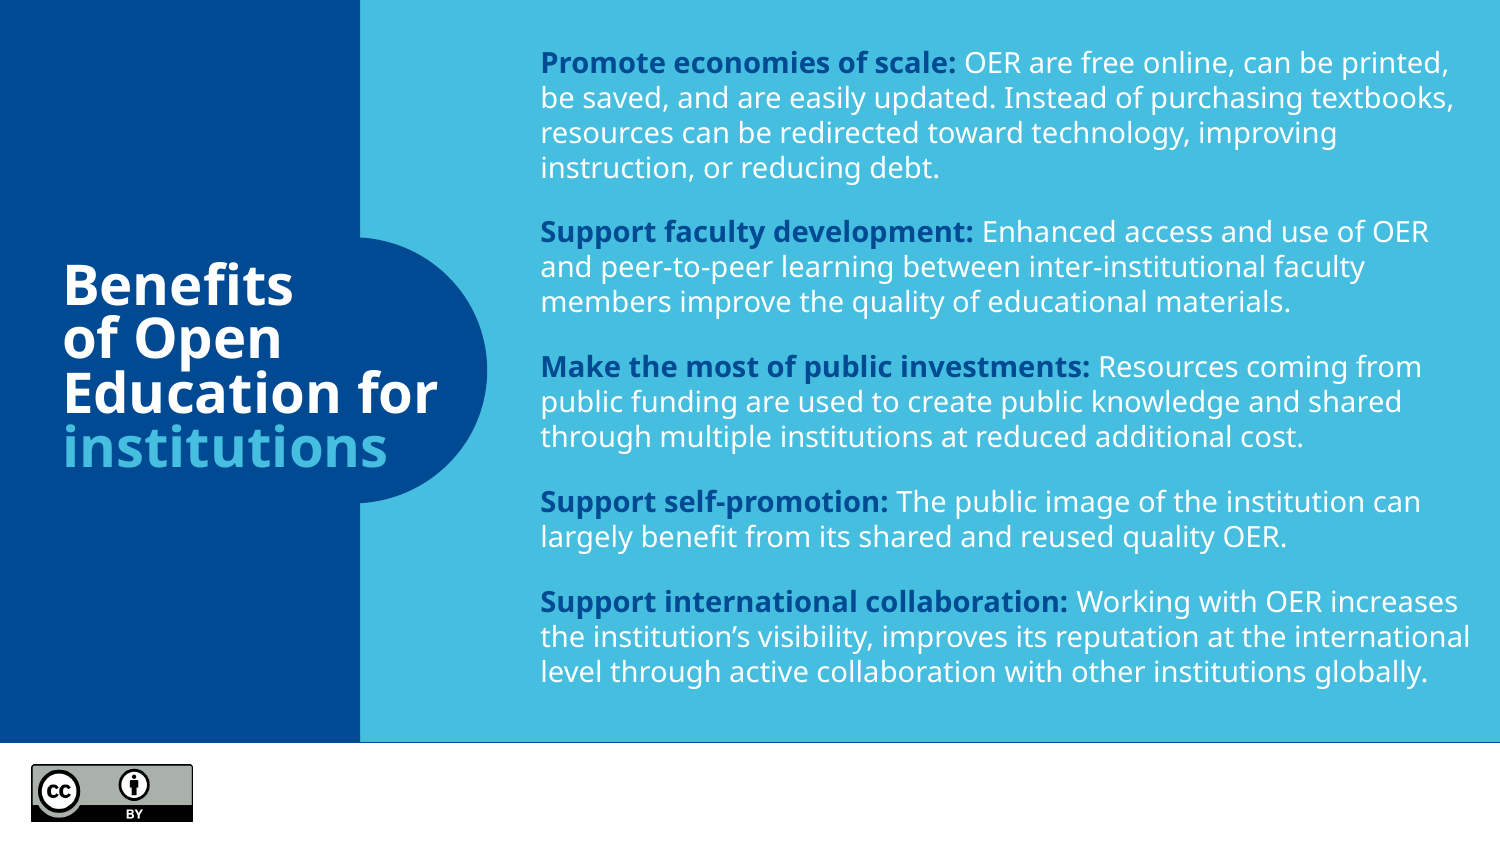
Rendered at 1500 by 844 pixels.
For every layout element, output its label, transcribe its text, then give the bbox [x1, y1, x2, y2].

picture [31, 764, 193, 822]
text_box [300, 493, 405, 504]
text_box Benefits of Open Education for institutions [47, 246, 462, 493]
text_box [0, 750, 1500, 844]
text_box [462, 292, 488, 448]
text_box Promote economies of scale: OER are free online, can be printed, be saved, and are easily updated. Instead of purchasing textbooks, resources can be redirected toward technology, improving instruction, or reducing debt. Support faculty development: Enhanced access and use of OER and peer-to-peer learning between inter-institutional faculty members improve the quality of educational materials. Make the most of public investments: Resources coming from public funding are used to create public knowledge and shared through multiple institutions at reduced additional cost. Support self-promotion: The public image of the institution can largely benefit from its shared and reused quality OER. Support international collaboration: Working with OER increases the institution’s visibility, improves its reputation at the international level through active collaboration with other institutions globally. [525, 28, 1488, 704]
text_box [0, 0, 361, 742]
text_box [304, 237, 401, 246]
